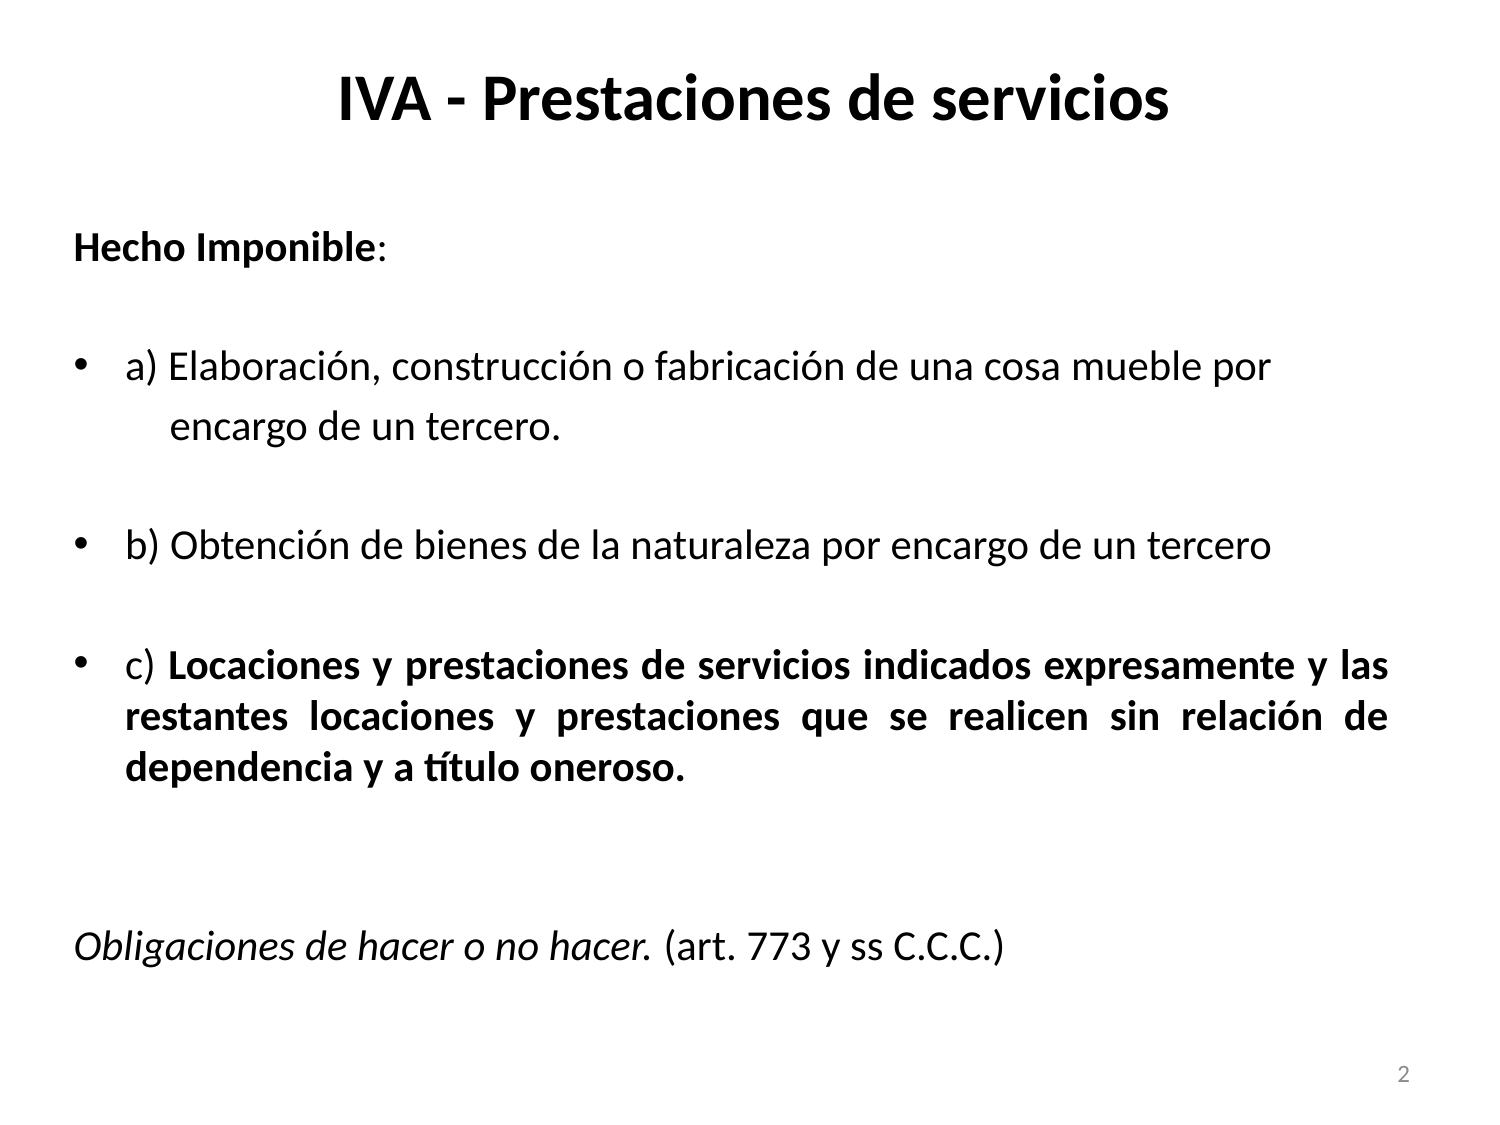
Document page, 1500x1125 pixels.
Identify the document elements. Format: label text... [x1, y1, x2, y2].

slide_number 2 [1074, 1042, 1425, 1103]
list Hecho Imponible: a) Elaboración, construcción o fabricación de una cosa mueble por encargo de un tercero. b) Obtención de bienes de la naturaleza por encargo de un tercero c) Locaciones y prestaciones de servicios indicados expresamente y las restantes locaciones y prestaciones que se realicen sin relación de dependencia y a título oneroso. Obligaciones de hacer o no hacer. (art. 773 y ss C.C.C.) [58, 210, 1406, 979]
title IVA - Prestaciones de servicios [117, 0, 1393, 188]
